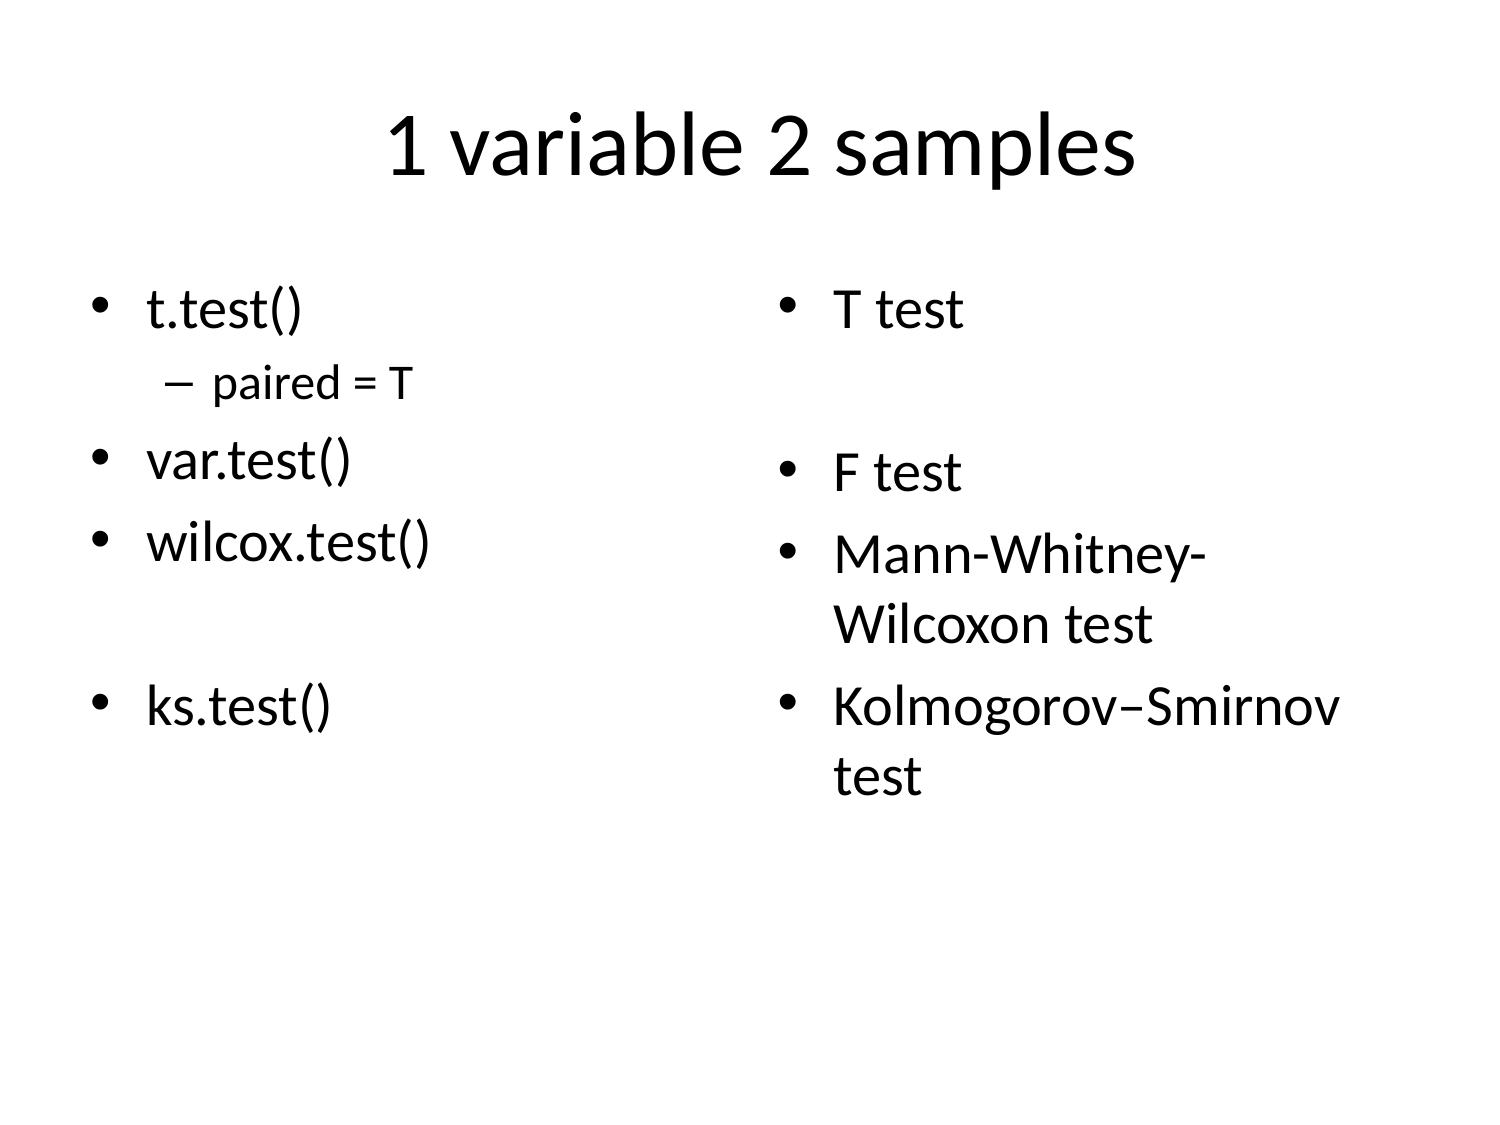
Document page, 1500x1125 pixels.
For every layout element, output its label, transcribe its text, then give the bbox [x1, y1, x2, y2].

title 1 variable 2 samples [75, 45, 1425, 233]
list t.test() paired = T var.test() wilcox.test() ks.test() [75, 262, 738, 1005]
list T test F test Mann-Whitney-Wilcoxon test Kolmogorov–Smirnov test [762, 262, 1425, 1005]
